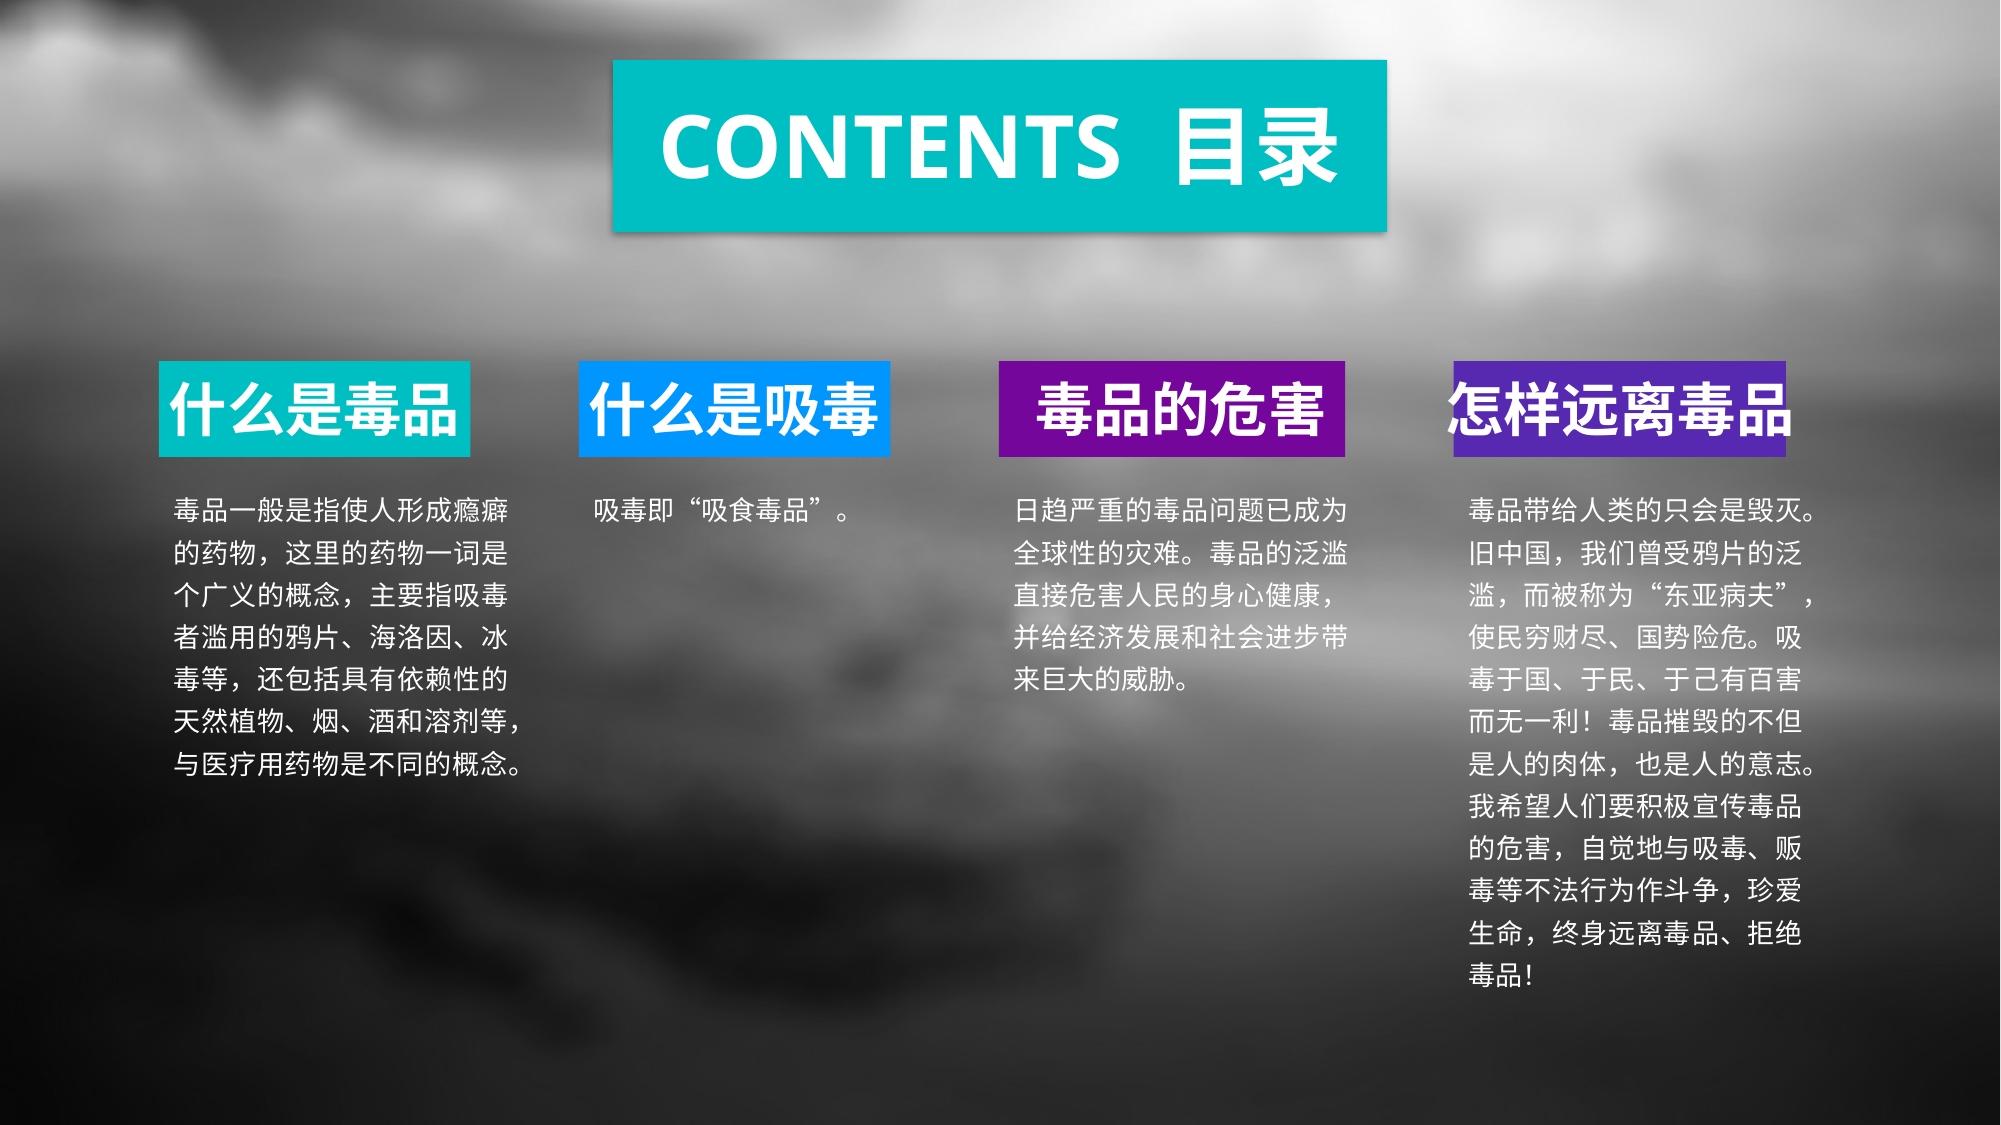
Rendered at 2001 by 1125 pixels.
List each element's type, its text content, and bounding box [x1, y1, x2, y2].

list 毒品的危害 [965, 366, 1397, 452]
list CONTENTS 目录 [476, 83, 1525, 205]
list 吸毒即“吸食毒品”。 [578, 476, 943, 531]
picture [0, 0, 2001, 1125]
list 毒品一般是指使人形成瘾癖的药物，这里的药物一词是个广义的概念，主要指吸毒者滥用的鸦片、海洛因、冰毒等，还包括具有依赖性的天然植物、烟、酒和溶剂等，与医疗用药物是不同的概念。 [158, 476, 523, 787]
list 什么是吸毒 [518, 366, 951, 452]
list 怎样远离毒品 [1404, 366, 1836, 452]
list 毒品带给人类的只会是毁灭。旧中国，我们曾受鸦片的泛滥，而被称为“东亚病夫”，使民穷财尽、国势险危。吸毒于国、于民、于己有百害而无一利！毒品摧毁的不但是人的肉体，也是人的意志。我希望人们要积极宣传毒品的危害，自觉地与吸毒、贩毒等不法行为作斗争，珍爱生命，终身远离毒品、拒绝毒品！ [1453, 476, 1818, 1000]
list 日趋严重的毒品问题已成为全球性的灾难。毒品的泛滥直接危害人民的身心健康，并给经济发展和社会进步带来巨大的威胁。 [998, 476, 1363, 706]
list 什么是毒品 [98, 366, 518, 452]
